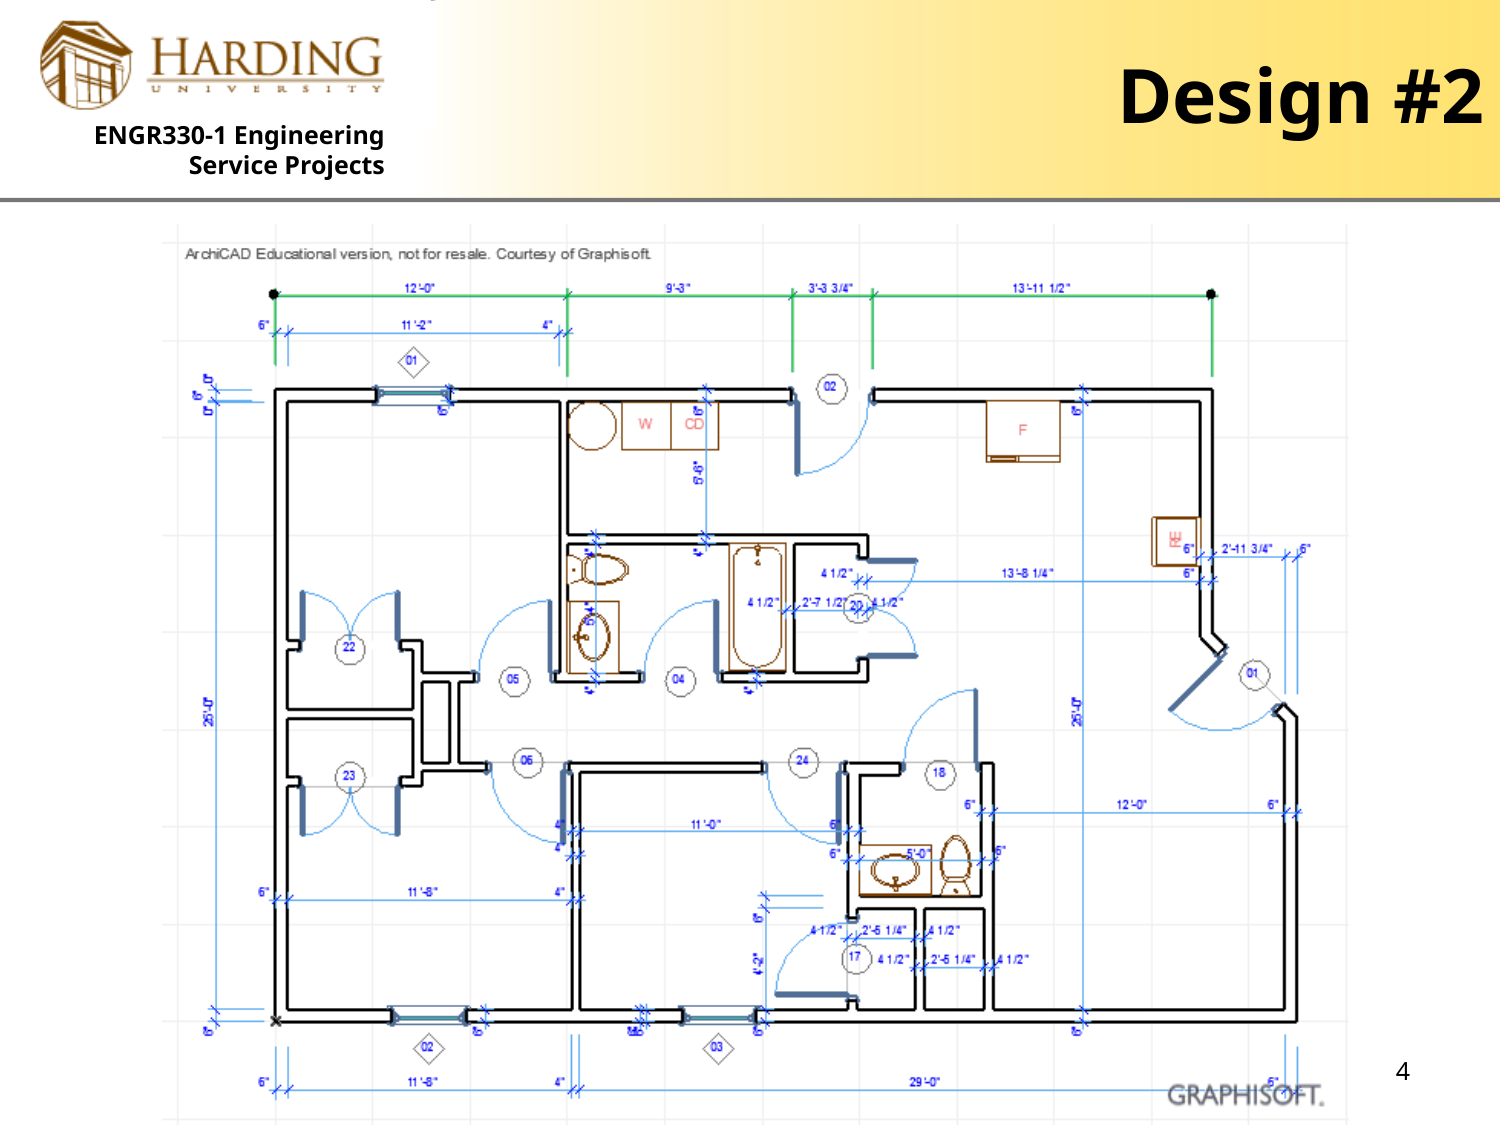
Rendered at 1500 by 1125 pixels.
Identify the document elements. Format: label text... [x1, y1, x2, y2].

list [162, 224, 1349, 1125]
title Design #2 [399, 0, 1500, 188]
slide_number 4 [1353, 1042, 1425, 1103]
picture [0, 0, 399, 129]
